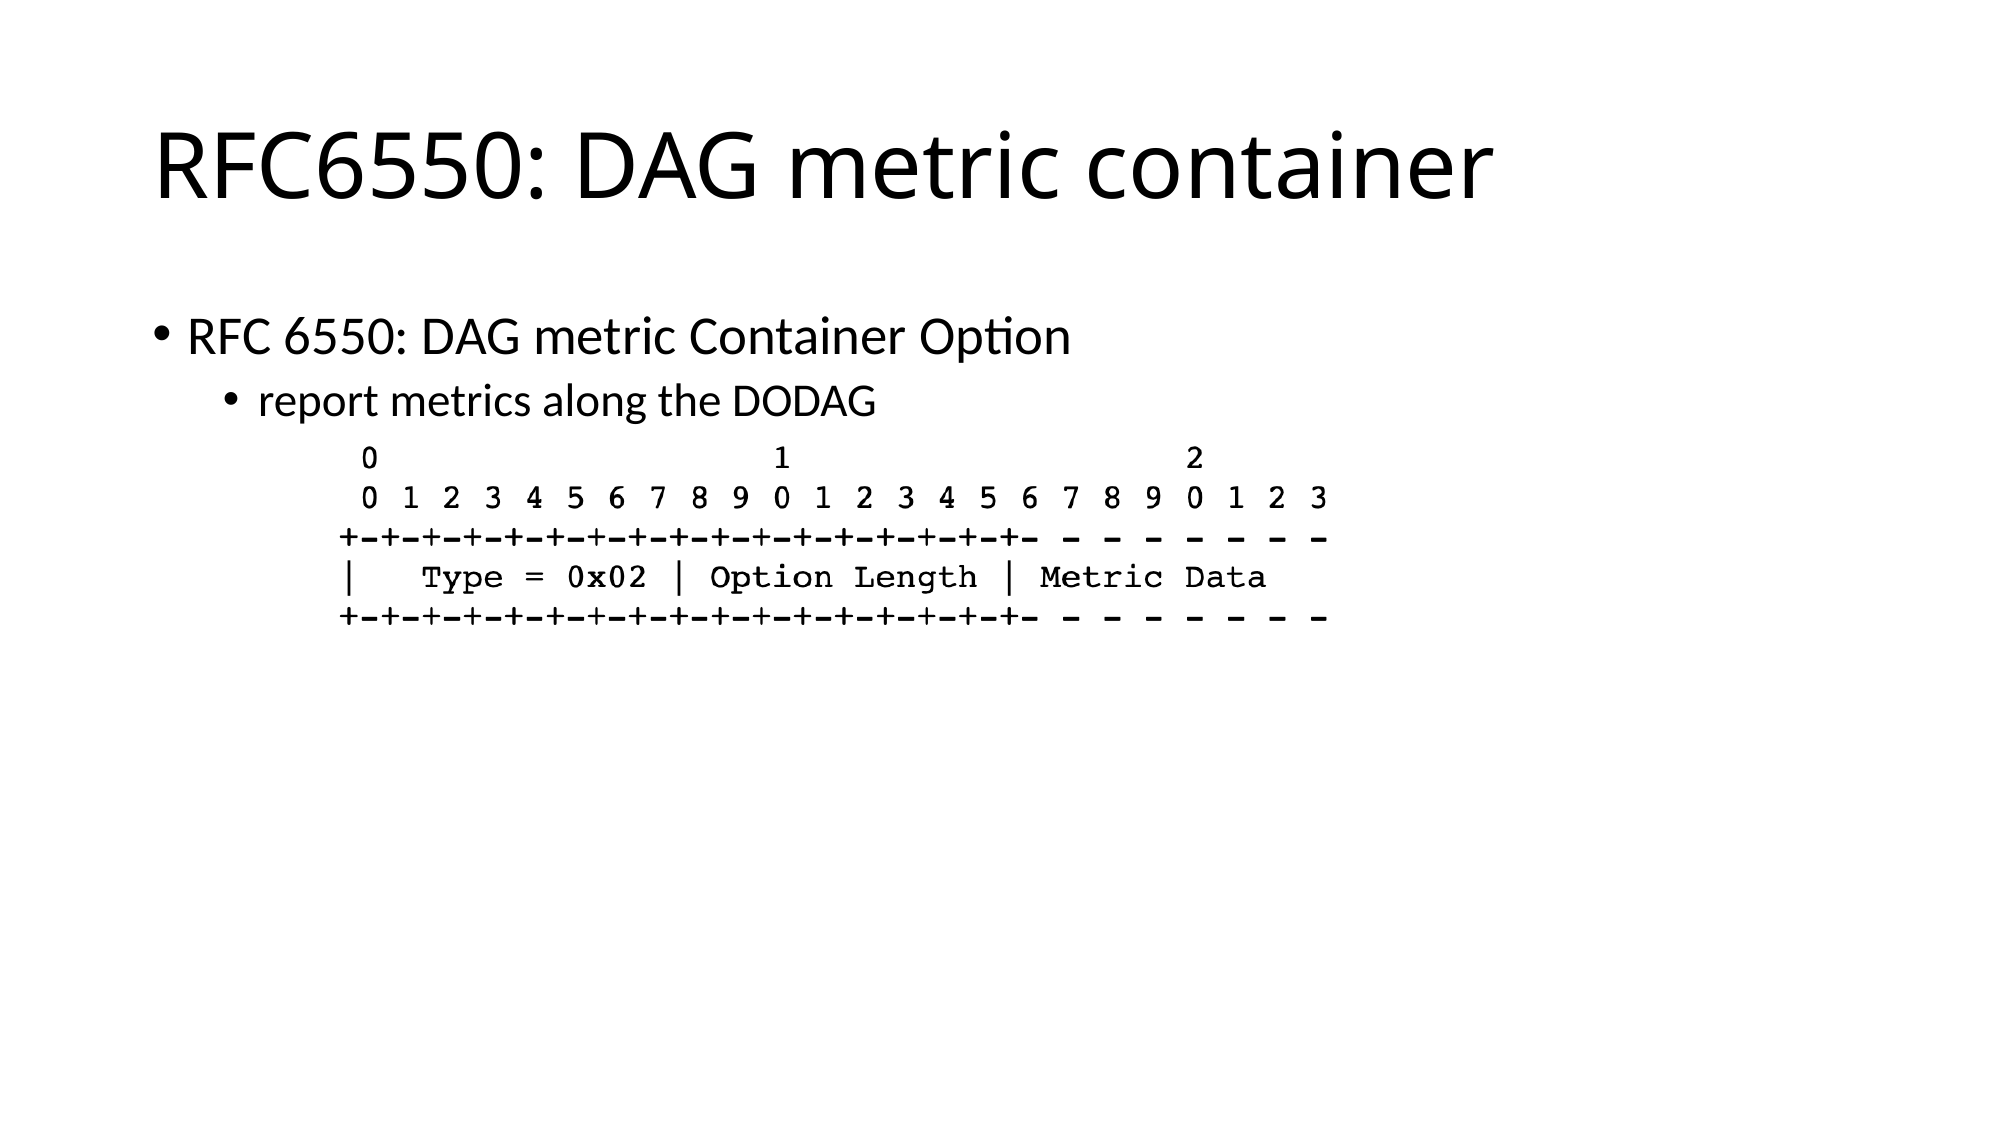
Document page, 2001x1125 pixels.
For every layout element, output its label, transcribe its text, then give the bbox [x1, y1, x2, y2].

picture [321, 437, 1349, 635]
title RFC6550: DAG metric container [137, 59, 1863, 278]
list RFC 6550: DAG metric Container Option report metrics along the DODAG [137, 299, 1279, 435]
